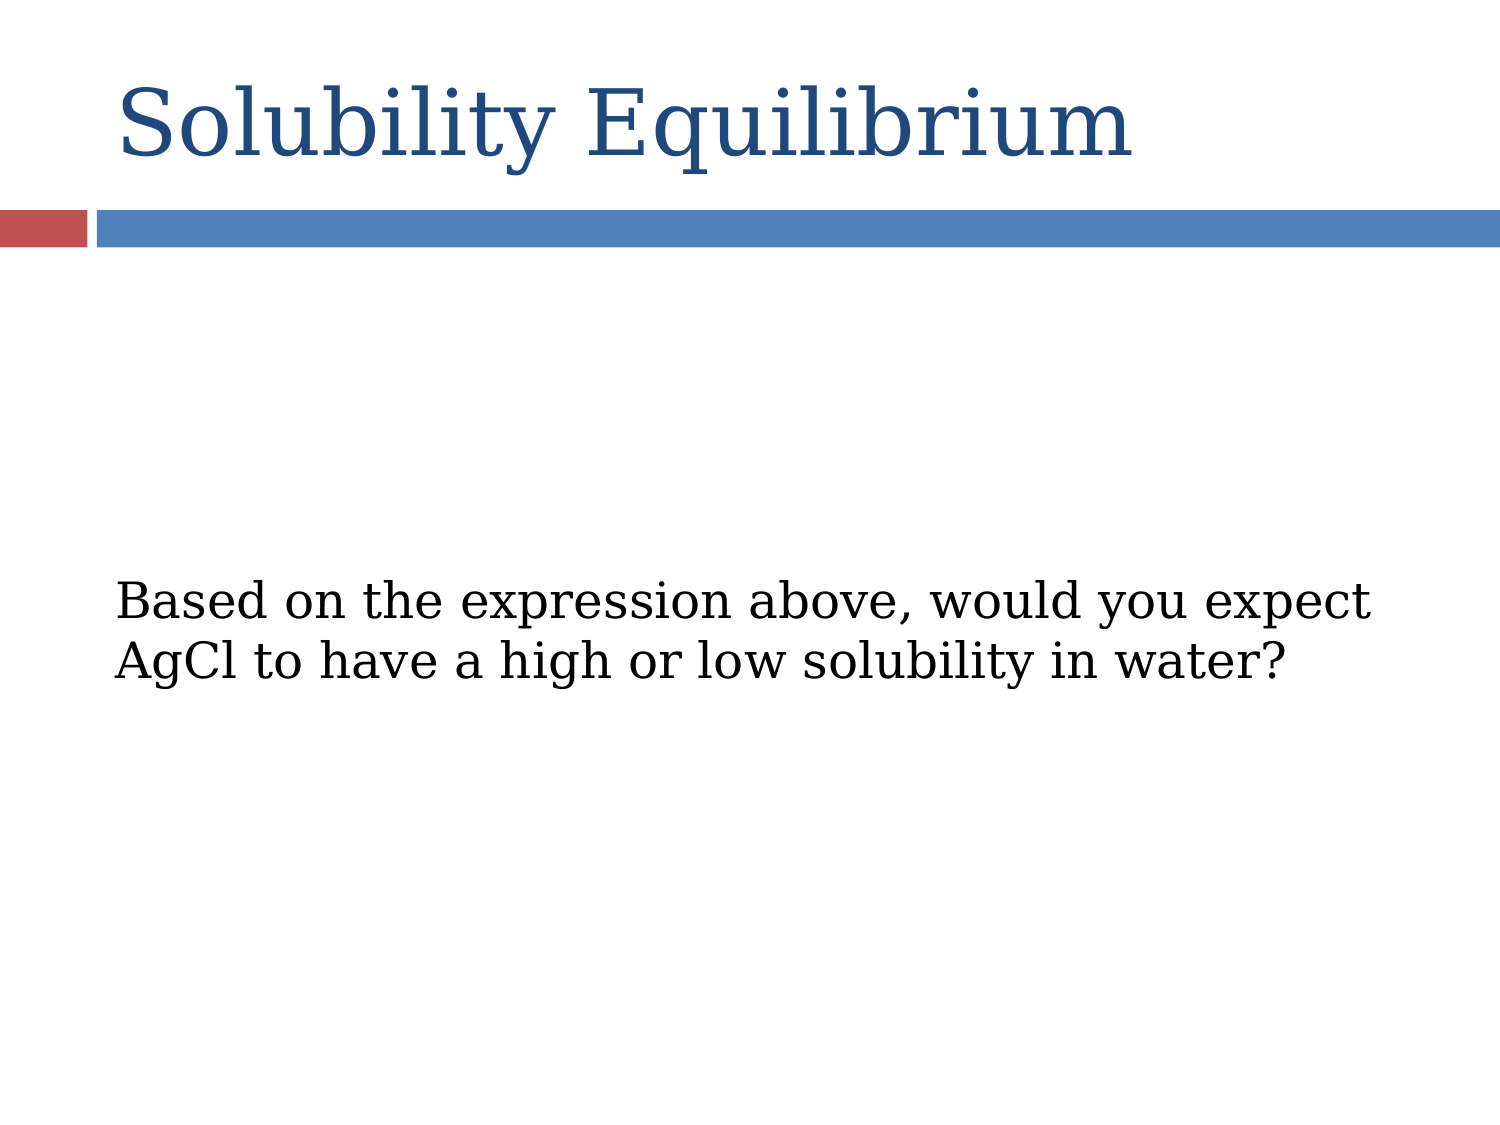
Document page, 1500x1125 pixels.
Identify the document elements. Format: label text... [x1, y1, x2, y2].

title Solubility Equilibrium [100, 37, 1438, 200]
